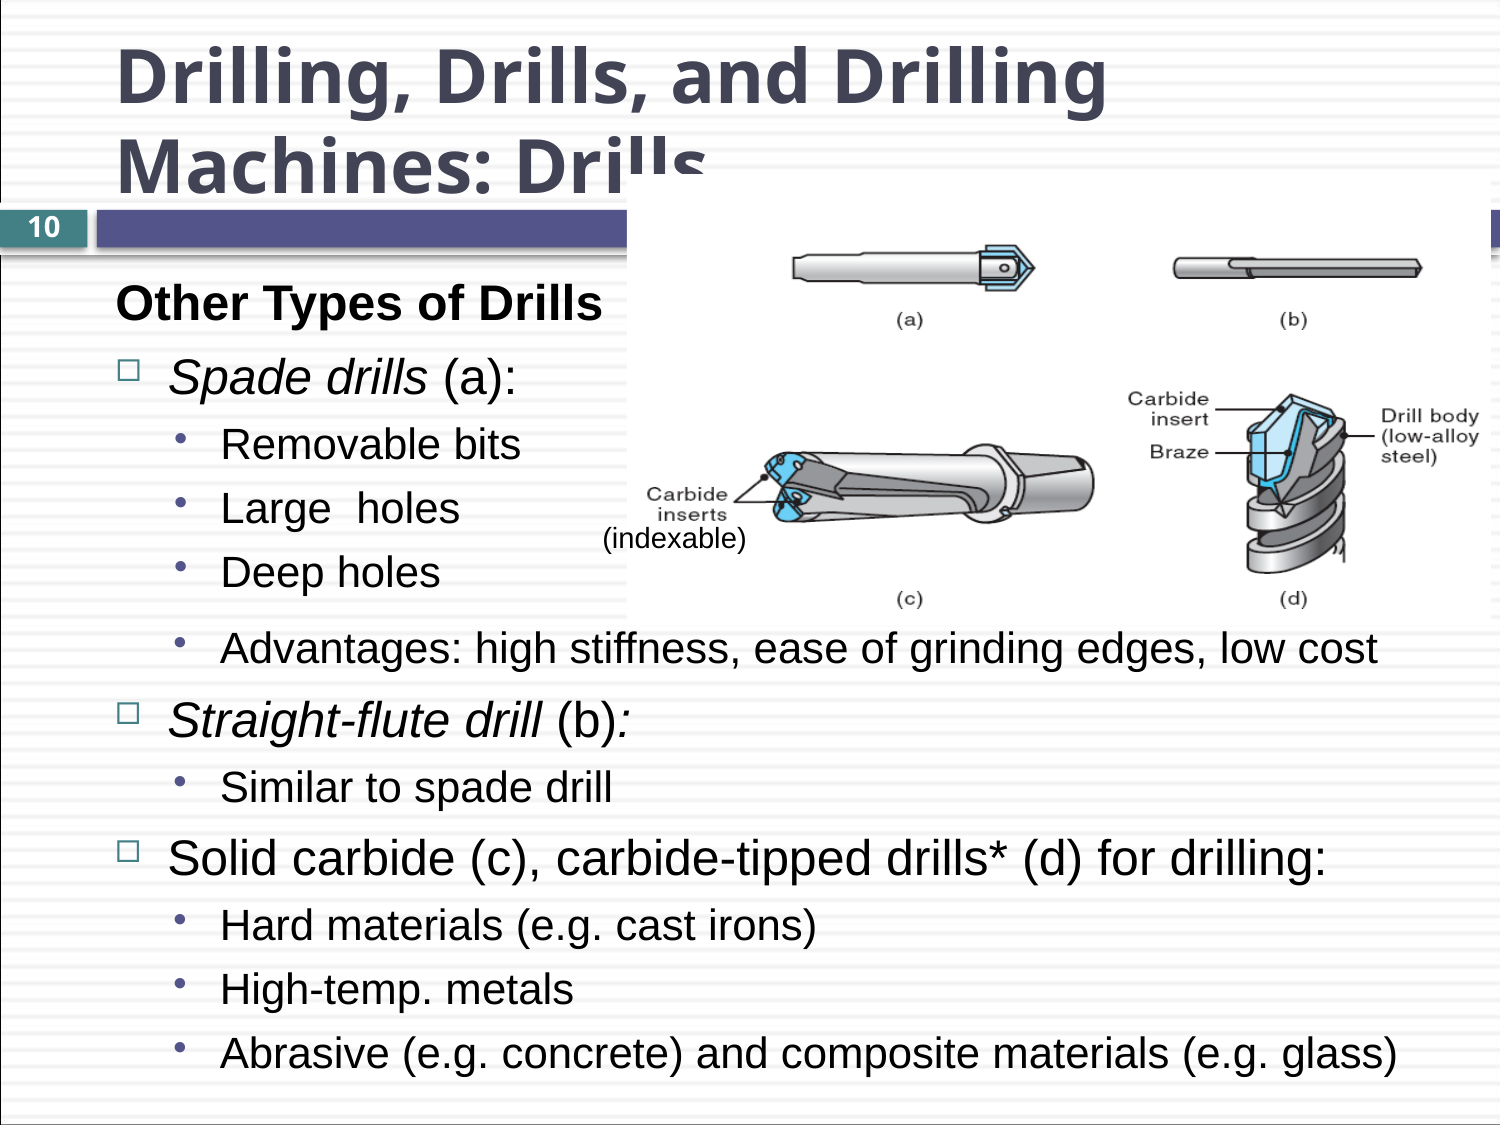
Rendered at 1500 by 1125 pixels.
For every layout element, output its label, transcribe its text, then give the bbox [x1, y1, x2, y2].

picture [0, 0, 1500, 1125]
slide_number 10 [0, 208, 88, 249]
title Drilling, Drills, and Drilling Machines: Drills [99, 37, 1500, 200]
text_box (indexable) [587, 512, 620, 563]
text_box Advantages: high stiffness, ease of grinding edges, low cost Straight-flute drill (b): Similar to spade drill Solid carbide (c), carbide-tipped drills* (d) for drilling: Hard materials (e.g. cast irons) High-temp. metals Abrasive (e.g. concrete) and composite materials (e.g. glass) [99, 612, 1495, 1113]
